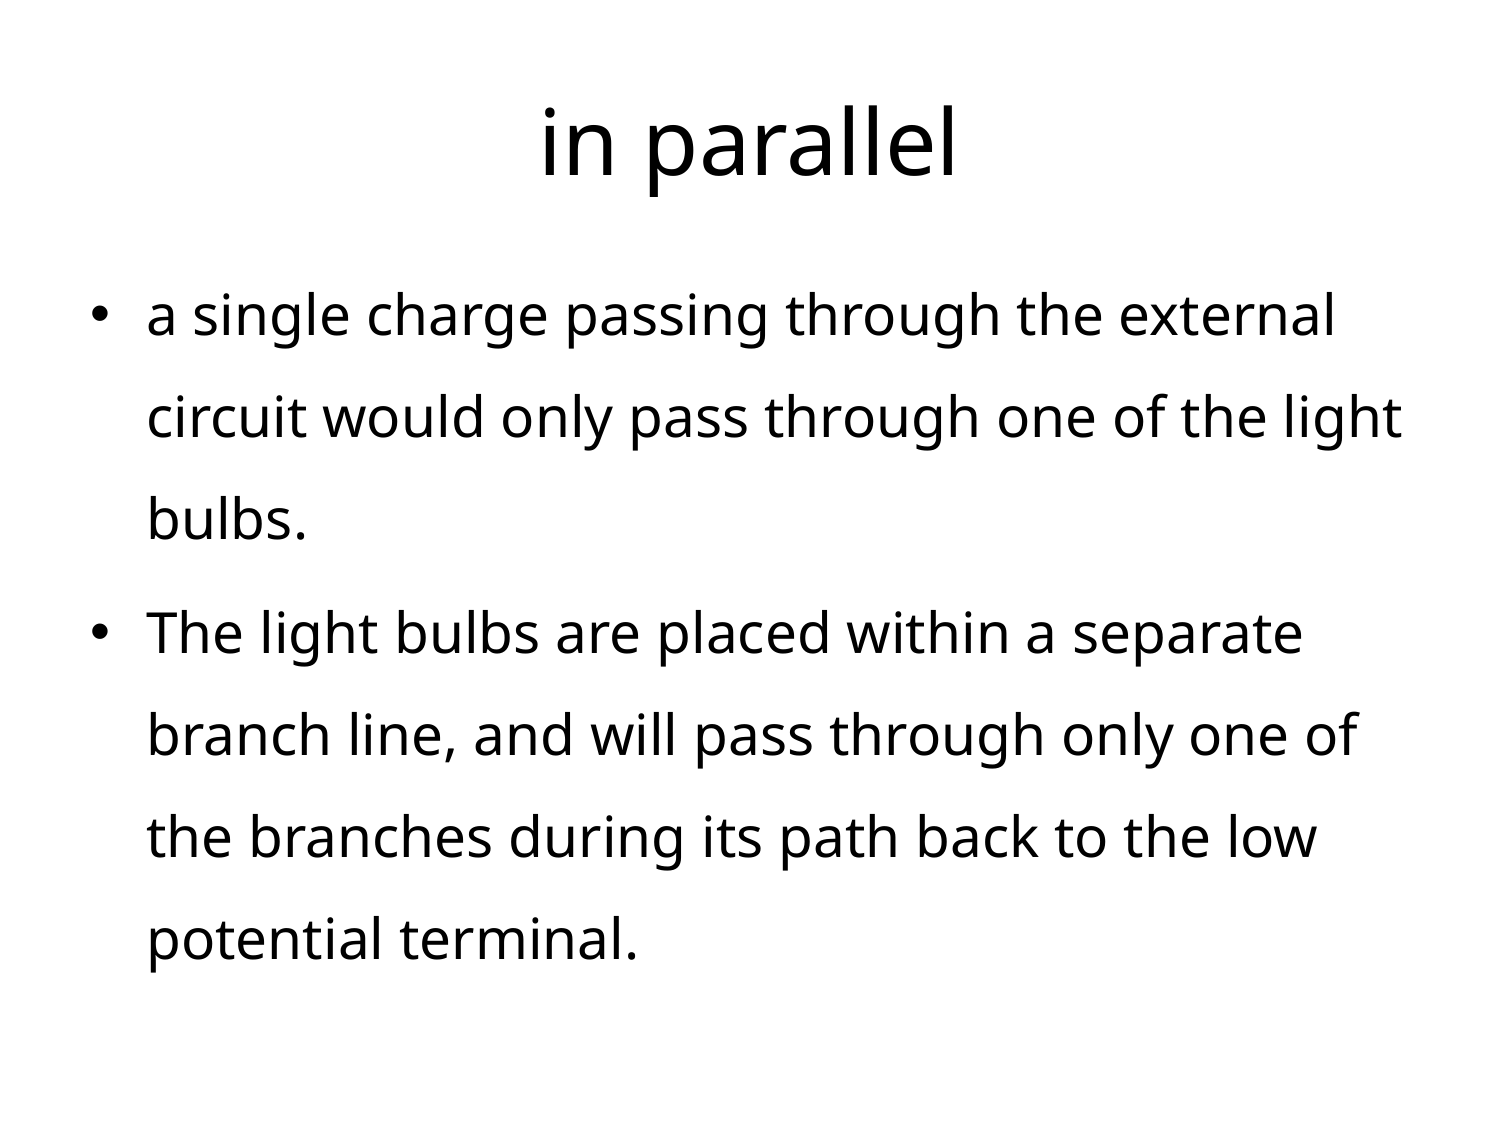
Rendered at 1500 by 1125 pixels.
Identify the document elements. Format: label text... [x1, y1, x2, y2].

list a single charge passing through the external circuit would only pass through one of the light bulbs. The light bulbs are placed within a separate branch line, and will pass through only one of the branches during its path back to the low potential terminal. [75, 237, 1425, 980]
title in parallel [75, 45, 1425, 233]
